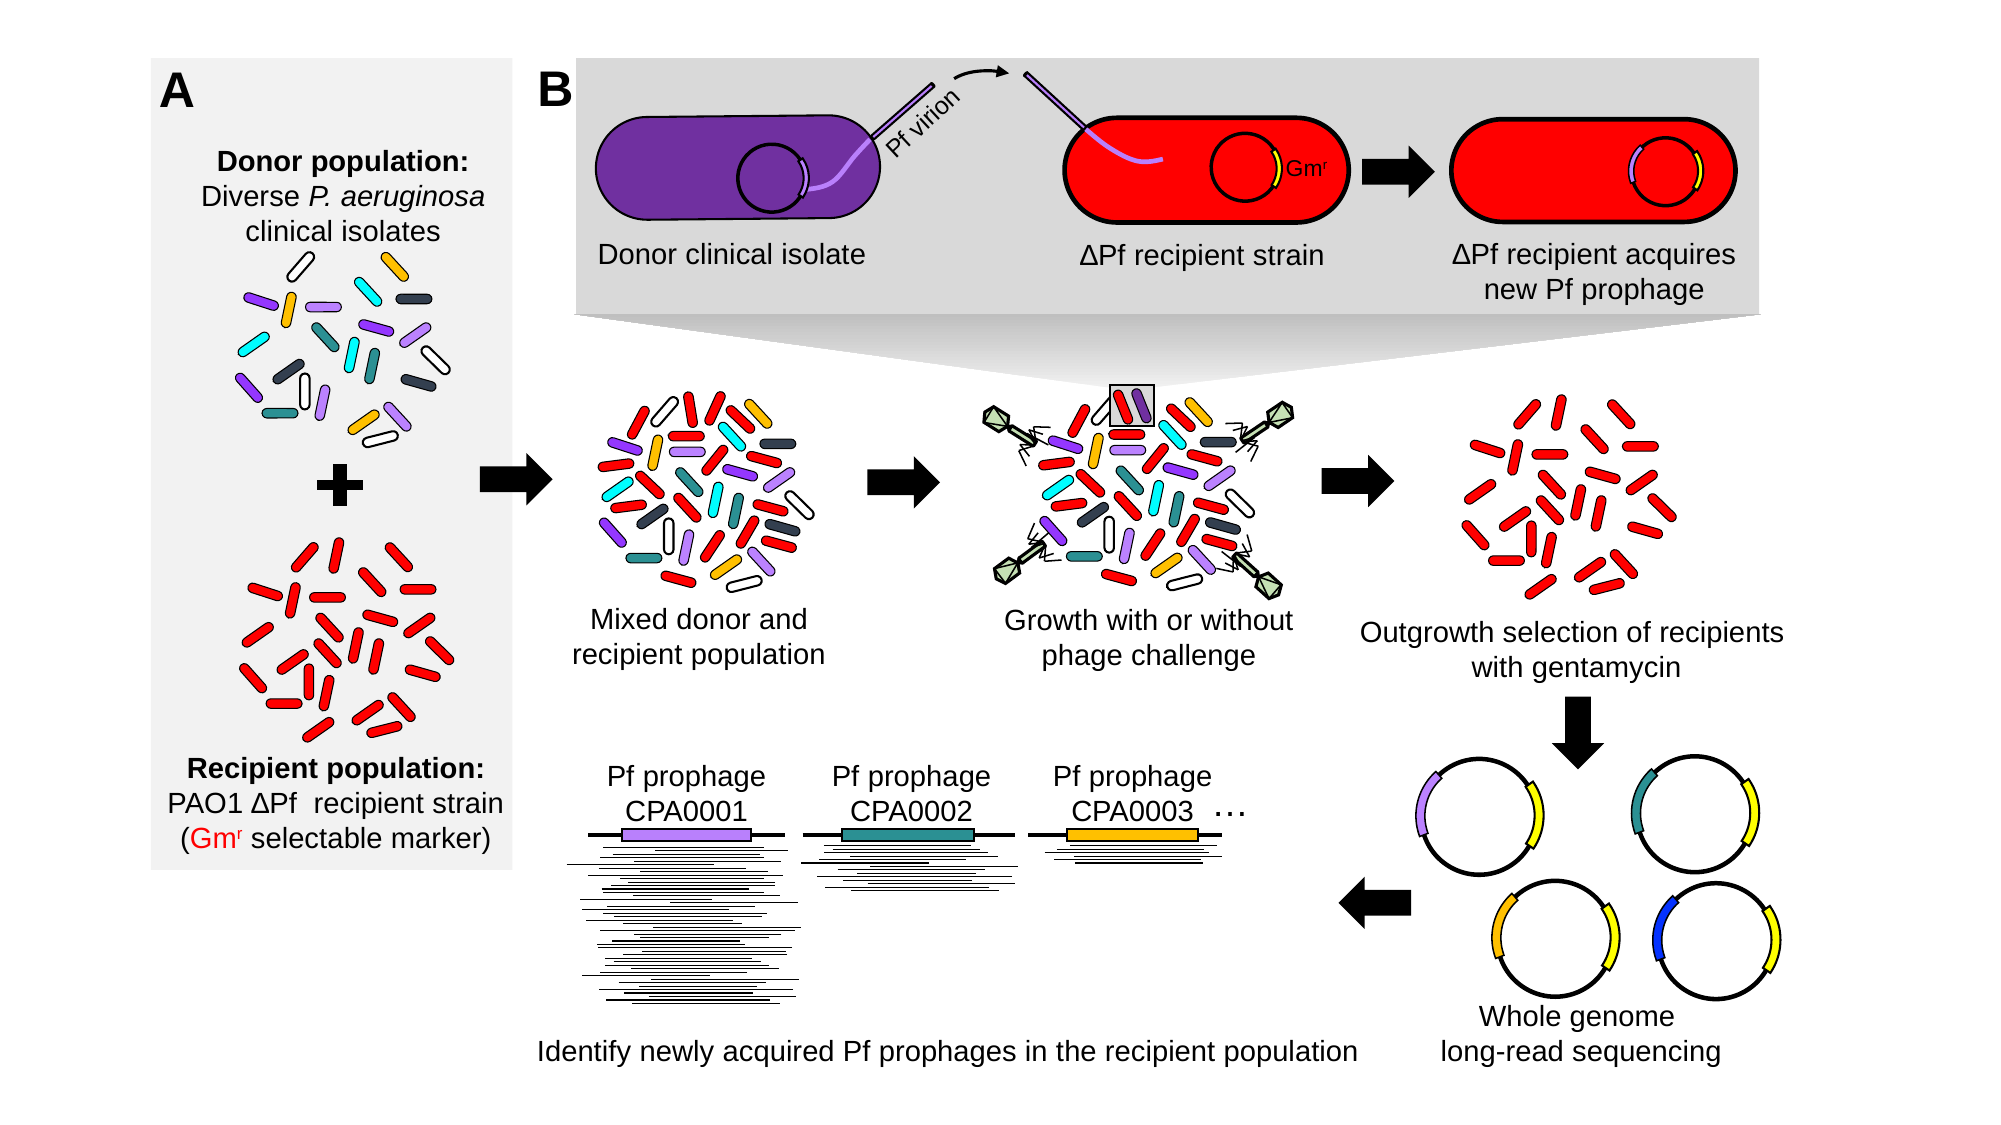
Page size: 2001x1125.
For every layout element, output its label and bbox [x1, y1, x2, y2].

text_box [143, 49, 1802, 1076]
